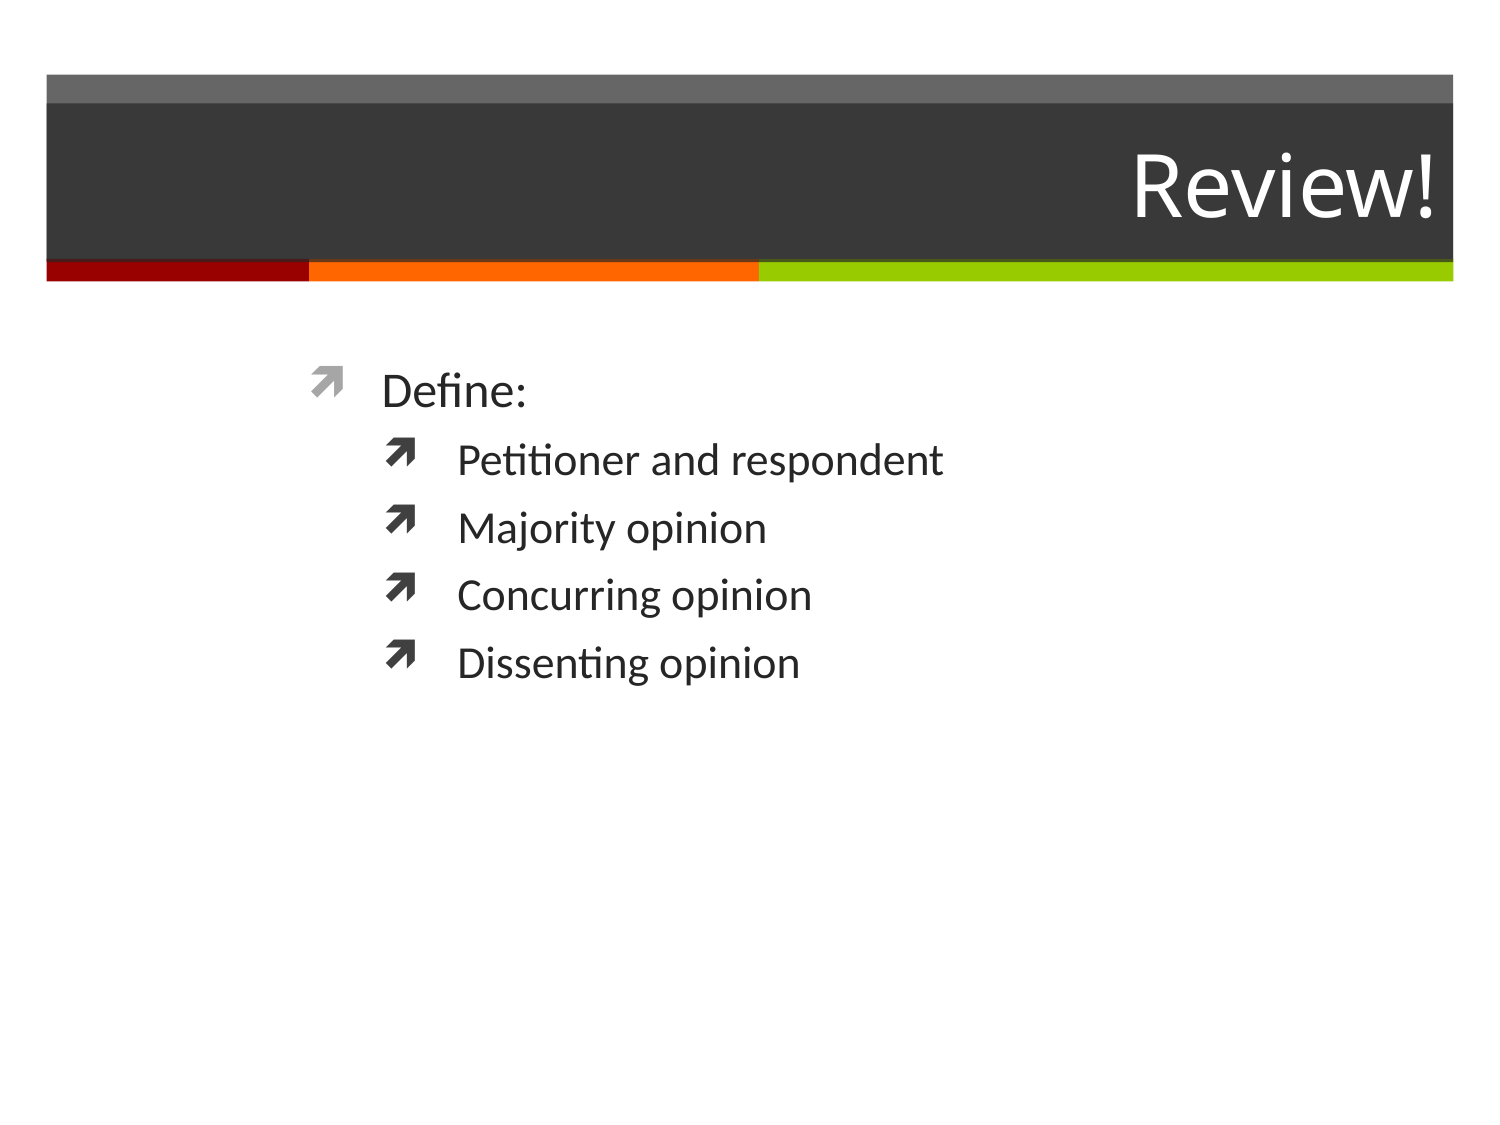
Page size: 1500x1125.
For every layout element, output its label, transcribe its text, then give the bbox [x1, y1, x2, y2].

title Review! [46, 103, 1454, 263]
list Define: Petitioner and respondent Majority opinion Concurring opinion Dissenting opinion [292, 350, 1454, 1005]
